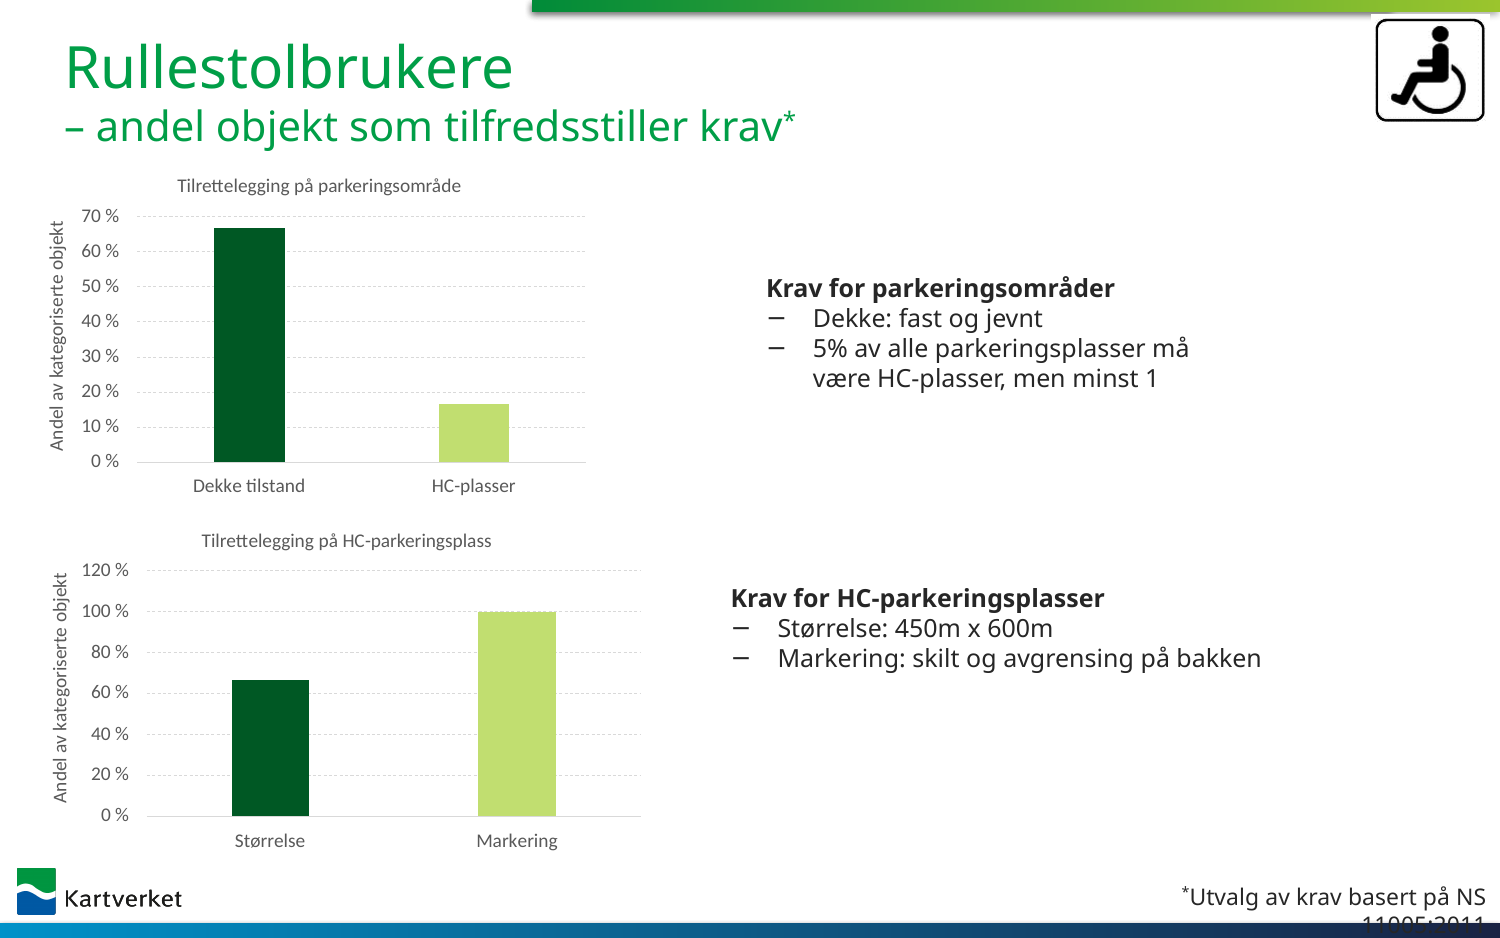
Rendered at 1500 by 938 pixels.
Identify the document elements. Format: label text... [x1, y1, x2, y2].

picture [41, 520, 652, 859]
text_box *Utvalg av krav basert på NS 11005:2011 [1068, 873, 1500, 938]
text_box Krav for HC-parkeringsplasser Størrelse: 450m x 600m Markering: skilt og avgrensing på bakken [715, 574, 1278, 680]
text_box Krav for parkeringsområder Dekke: fast og jevnt 5% av alle parkeringsplasser må være HC-plasser, men minst 1 [751, 264, 1232, 400]
text_box Rullestolbrukere – andel objekt som tilfredsstiller krav* [49, 23, 1431, 158]
picture [41, 166, 598, 505]
picture [1371, 13, 1491, 127]
